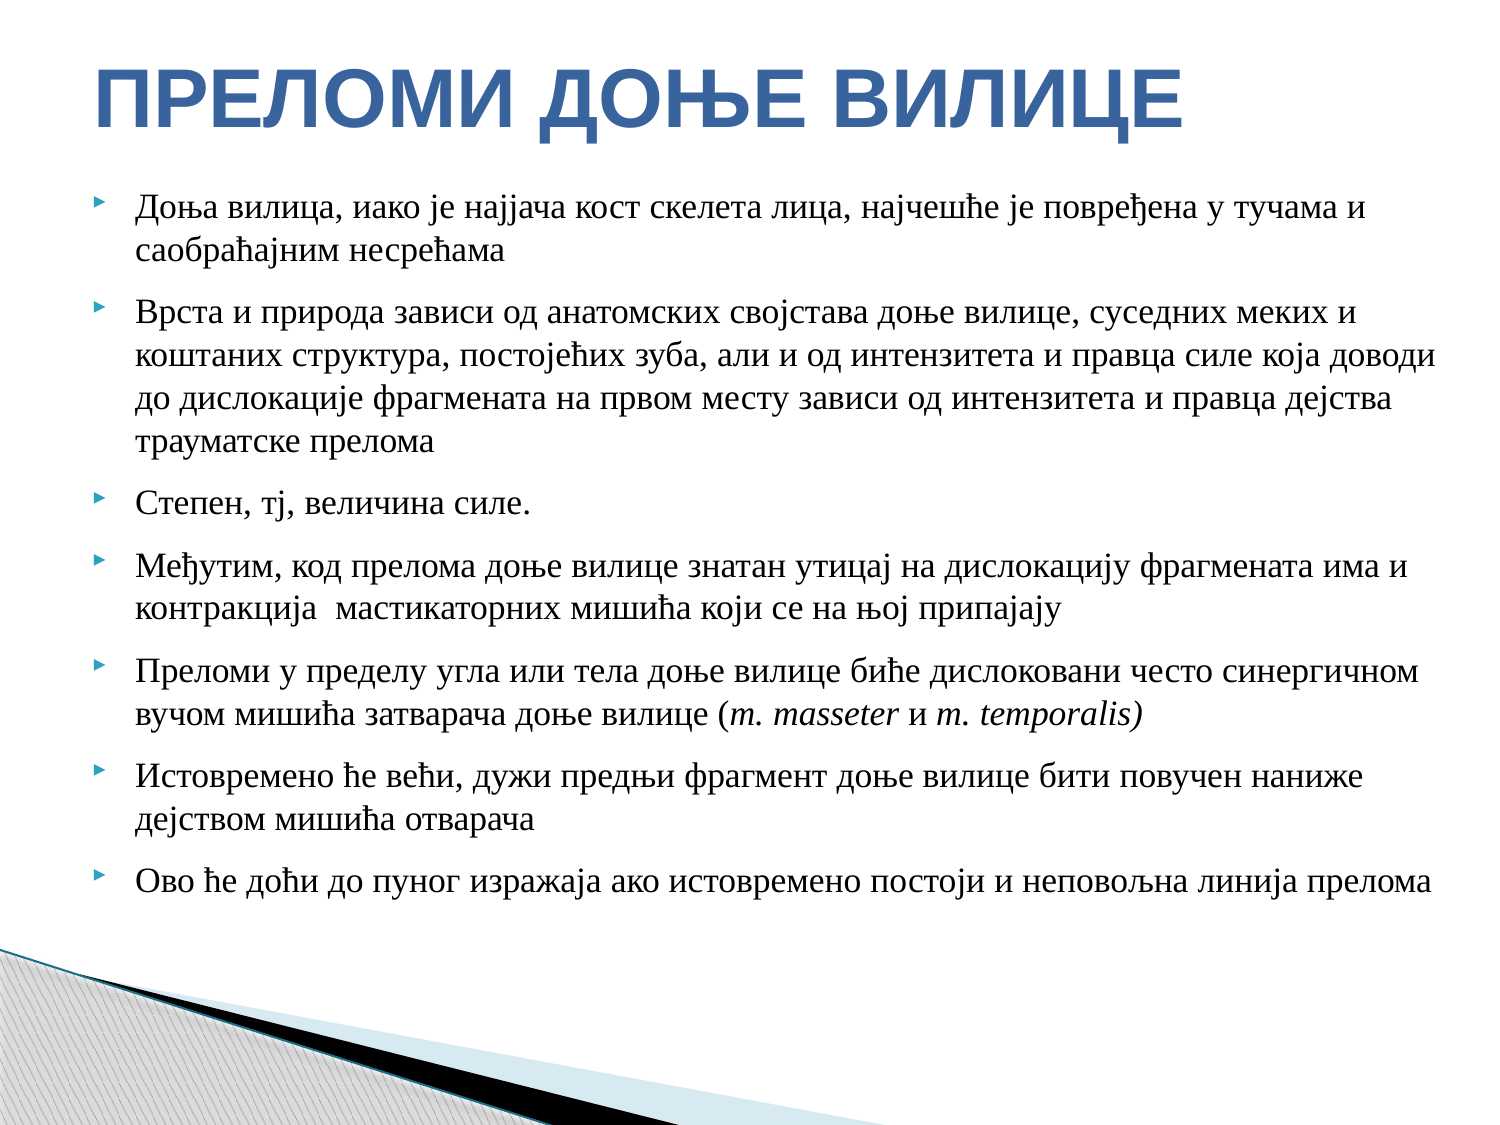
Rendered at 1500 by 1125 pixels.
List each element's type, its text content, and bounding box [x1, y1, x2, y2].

list Доња вилица, иако је најјача кост скелета лица, најчешће је повређена у тучама и саобраћајним несрећама Врста и природа зависи од анатомских својстава доње вилице, суседних меких и коштаних структура, постојећих зуба, али и од интензитета и правца силе која доводи до дислокације фрагмената на првом месту зависи од интензитета и правца дејства трауматске прелома Степен, тј, величина силе. Међутим, код прелома доње вилице знатан утицај на дислокацију фрагмената има и контракција мастикаторних мишића који се на њој припајају Преломи у пределу угла или тела доње вилице биће дислоковани често синергичном вучом мишића затварача доње вилице (m. masseter и m. temporalis) Истовремено ће већи, дужи предњи фрагмент доње вилице бити повучен наниже дејством мишића отварача Ово ће доћи до пуног изражаја ако истовремено постоји и неповољна линија прелома [58, 175, 1454, 919]
title ПРЕЛОМИ ДОЊЕ ВИЛИЦЕ [78, 0, 1429, 188]
